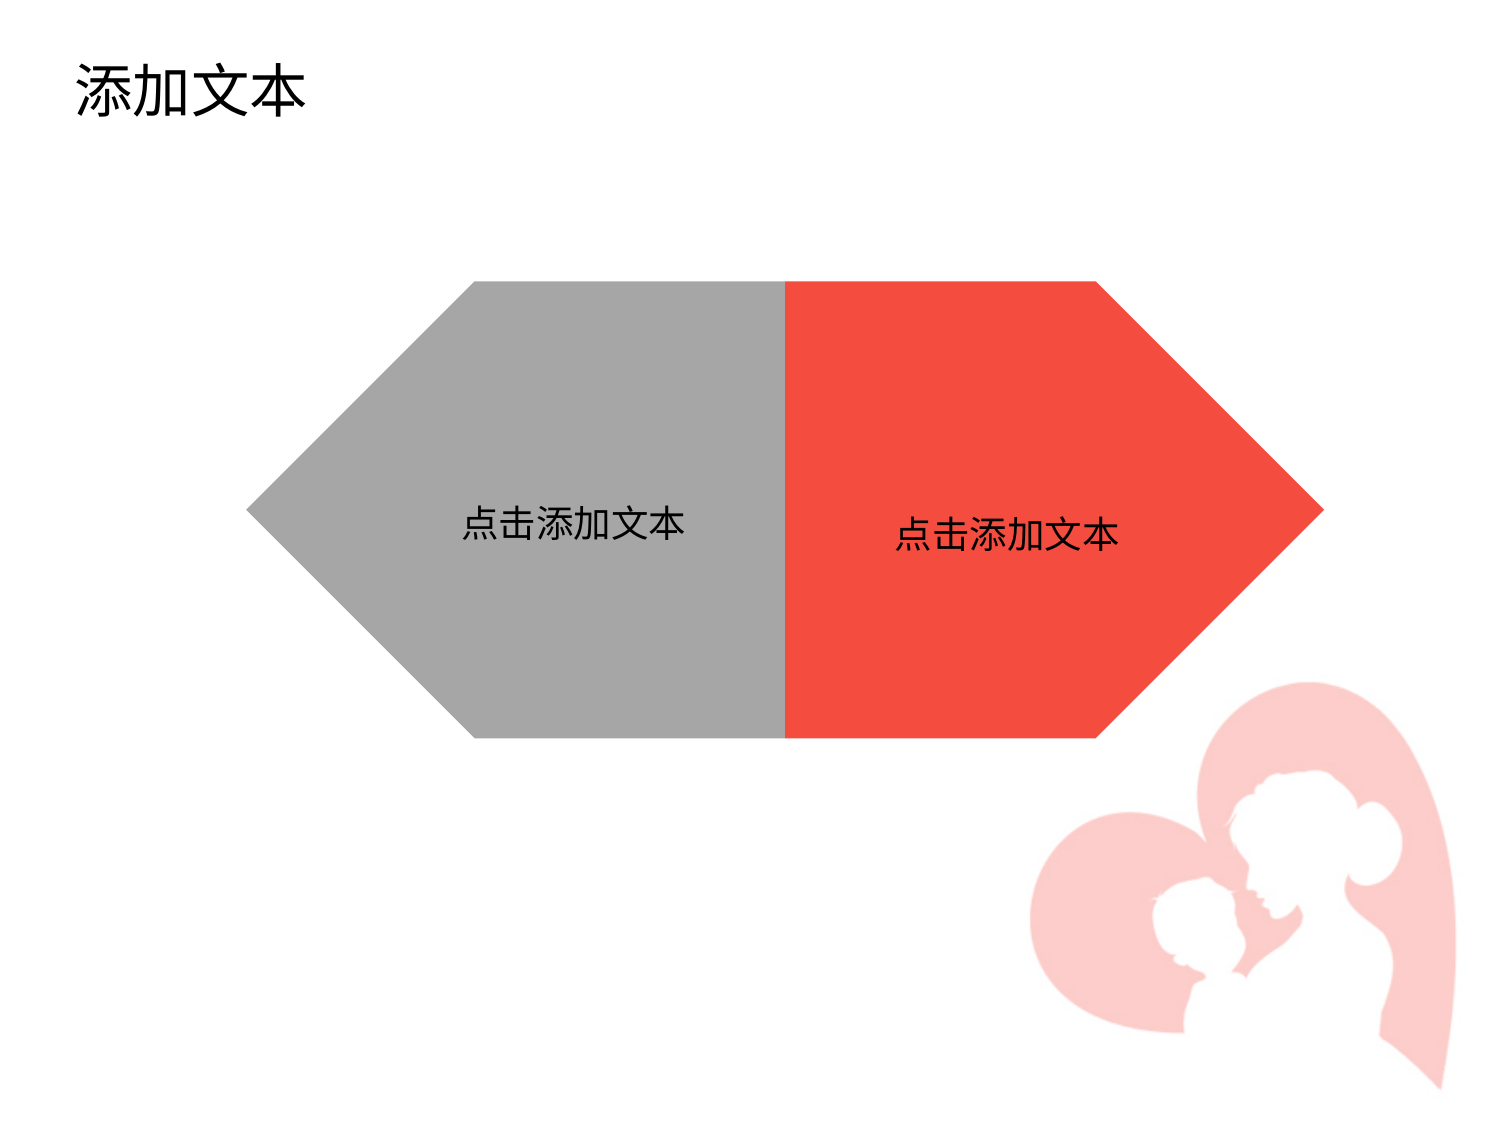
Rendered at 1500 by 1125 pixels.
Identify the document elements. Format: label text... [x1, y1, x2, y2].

text_box 添加文本 [60, 46, 323, 132]
text_box 点击添加文本 [880, 503, 1135, 564]
picture [0, 0, 1500, 1125]
text_box [243, 279, 784, 741]
text_box 点击添加文本 [446, 492, 702, 552]
text_box [782, 279, 1327, 741]
